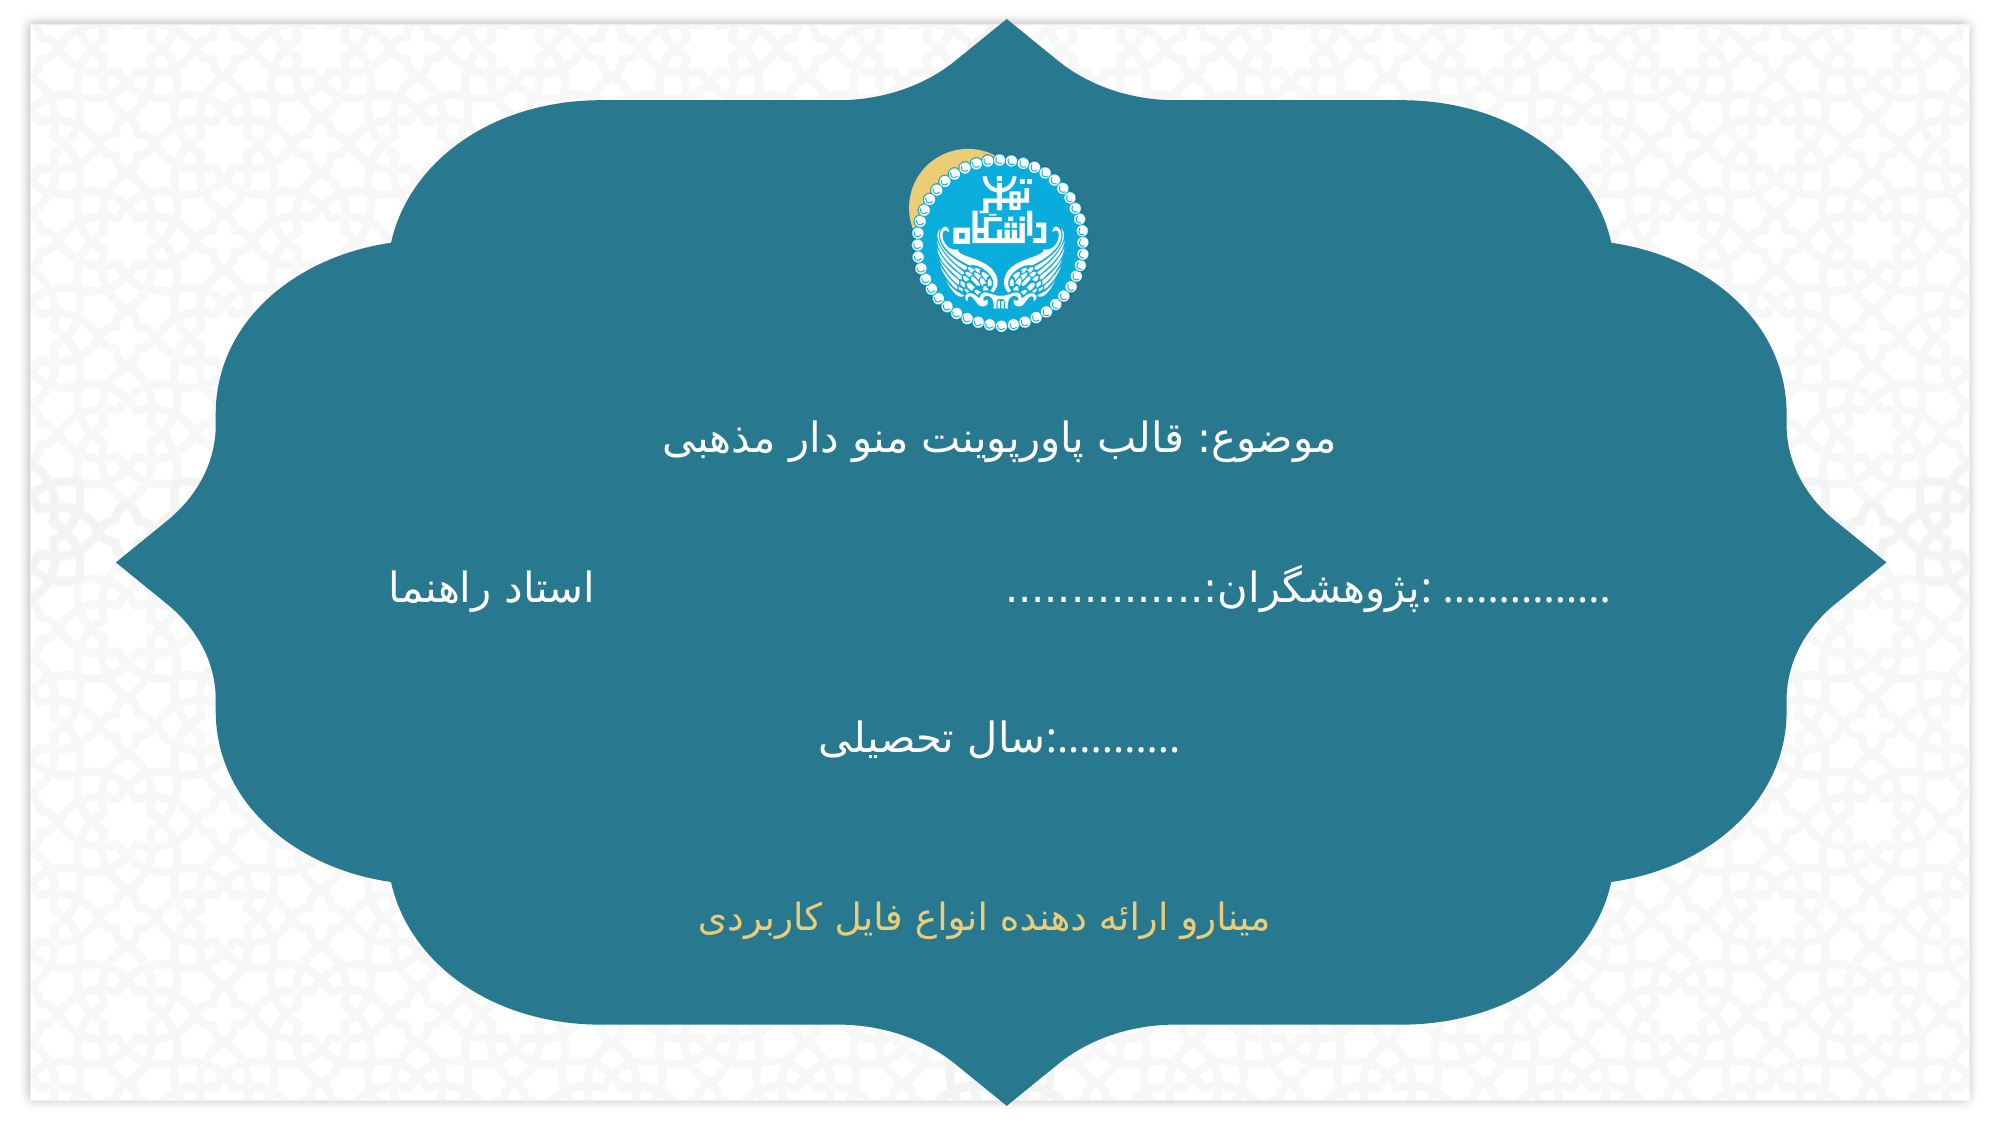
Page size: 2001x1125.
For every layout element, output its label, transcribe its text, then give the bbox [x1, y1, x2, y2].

picture [909, 151, 1091, 334]
text_box موضوع: قالب پاورپوینت منو دار مذهبی پژوهشگران:............... استاد راهنما: ............... سال تحصیلی:........... [31, 303, 1969, 769]
text_box [948, 147, 988, 151]
text_box مینارو ارائه دهنده انواع فایل کاربردی [476, 885, 1493, 946]
